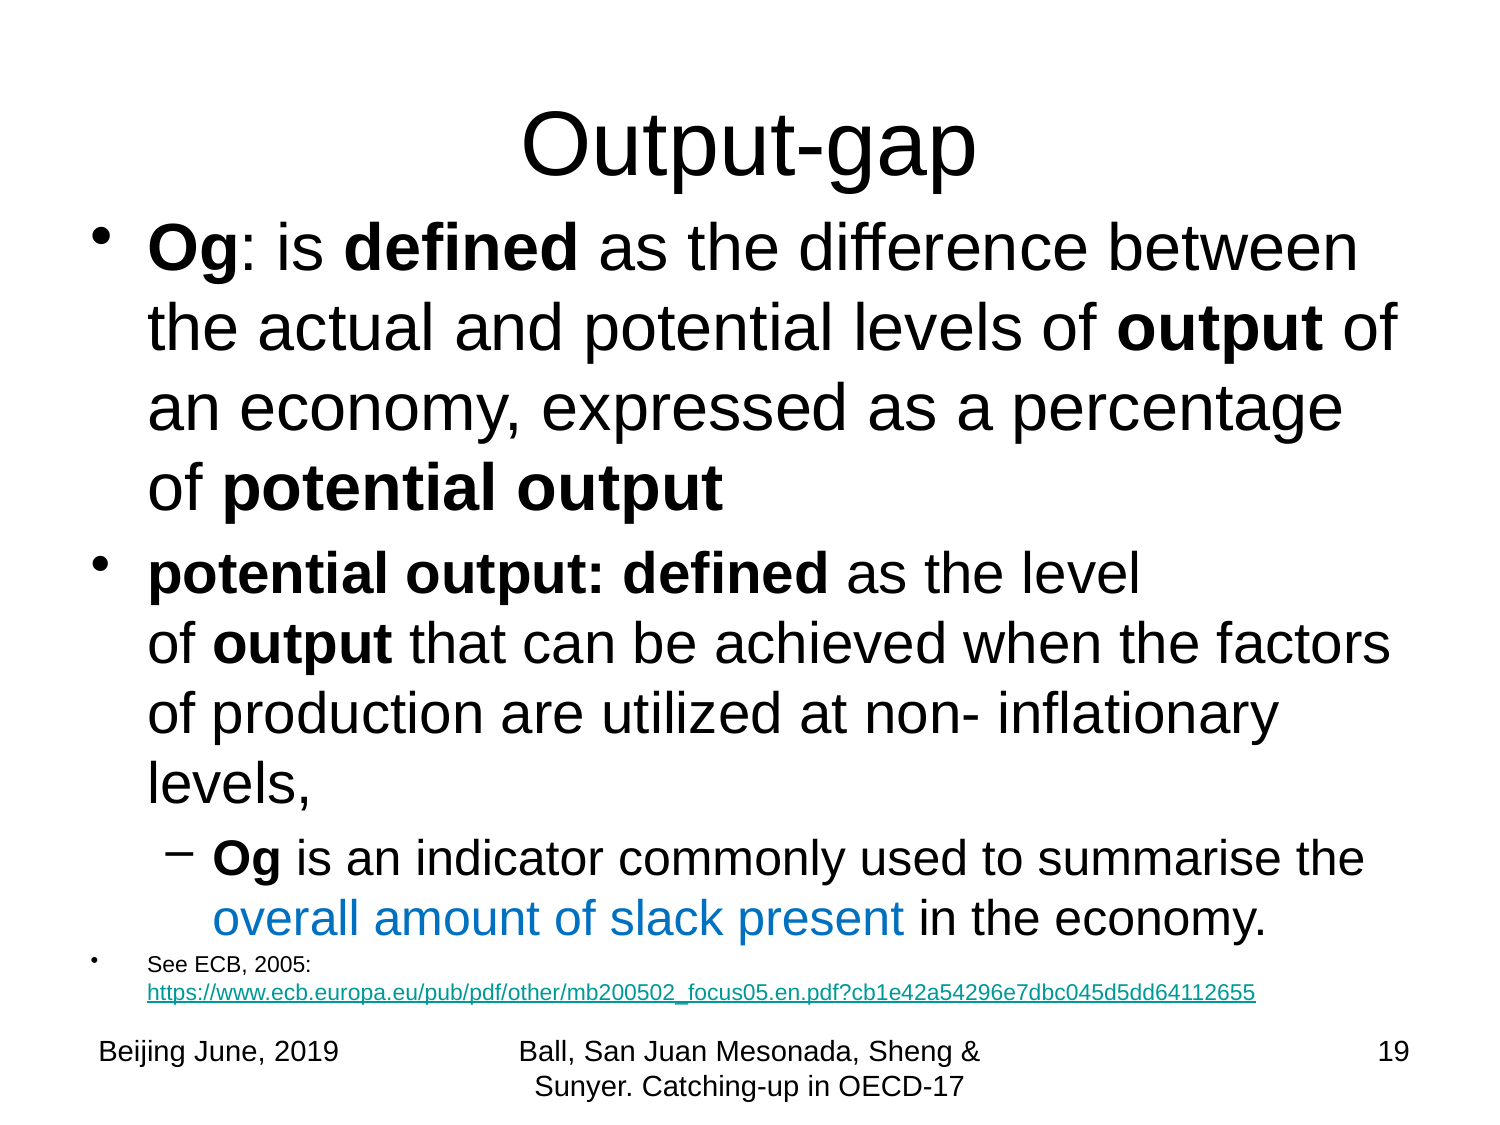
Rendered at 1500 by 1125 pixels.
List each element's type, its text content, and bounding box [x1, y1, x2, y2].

title Output-gap [75, 45, 1425, 196]
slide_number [74, 1024, 426, 1103]
list Og: is defined as the difference between the actual and potential levels of output of an economy, expressed as a percentage of potential output potential output: defined as the level of output that can be achieved when the factors of production are utilized at non- inflationary levels, Og is an indicator commonly used to summarise the overall amount of slack present in the economy. See ECB, 2005: https://www.ecb.europa.eu/pub/pdf/other/mb200502_focus05.en.pdf?cb1e42a54296e7dbc045d5dd64112655 [75, 196, 1426, 939]
slide_number 19 [1074, 1024, 1426, 1103]
footer Ball, San Juan Mesonada, Sheng & Sunyer. Catching-up in OECD-17 [454, 1024, 1046, 1103]
